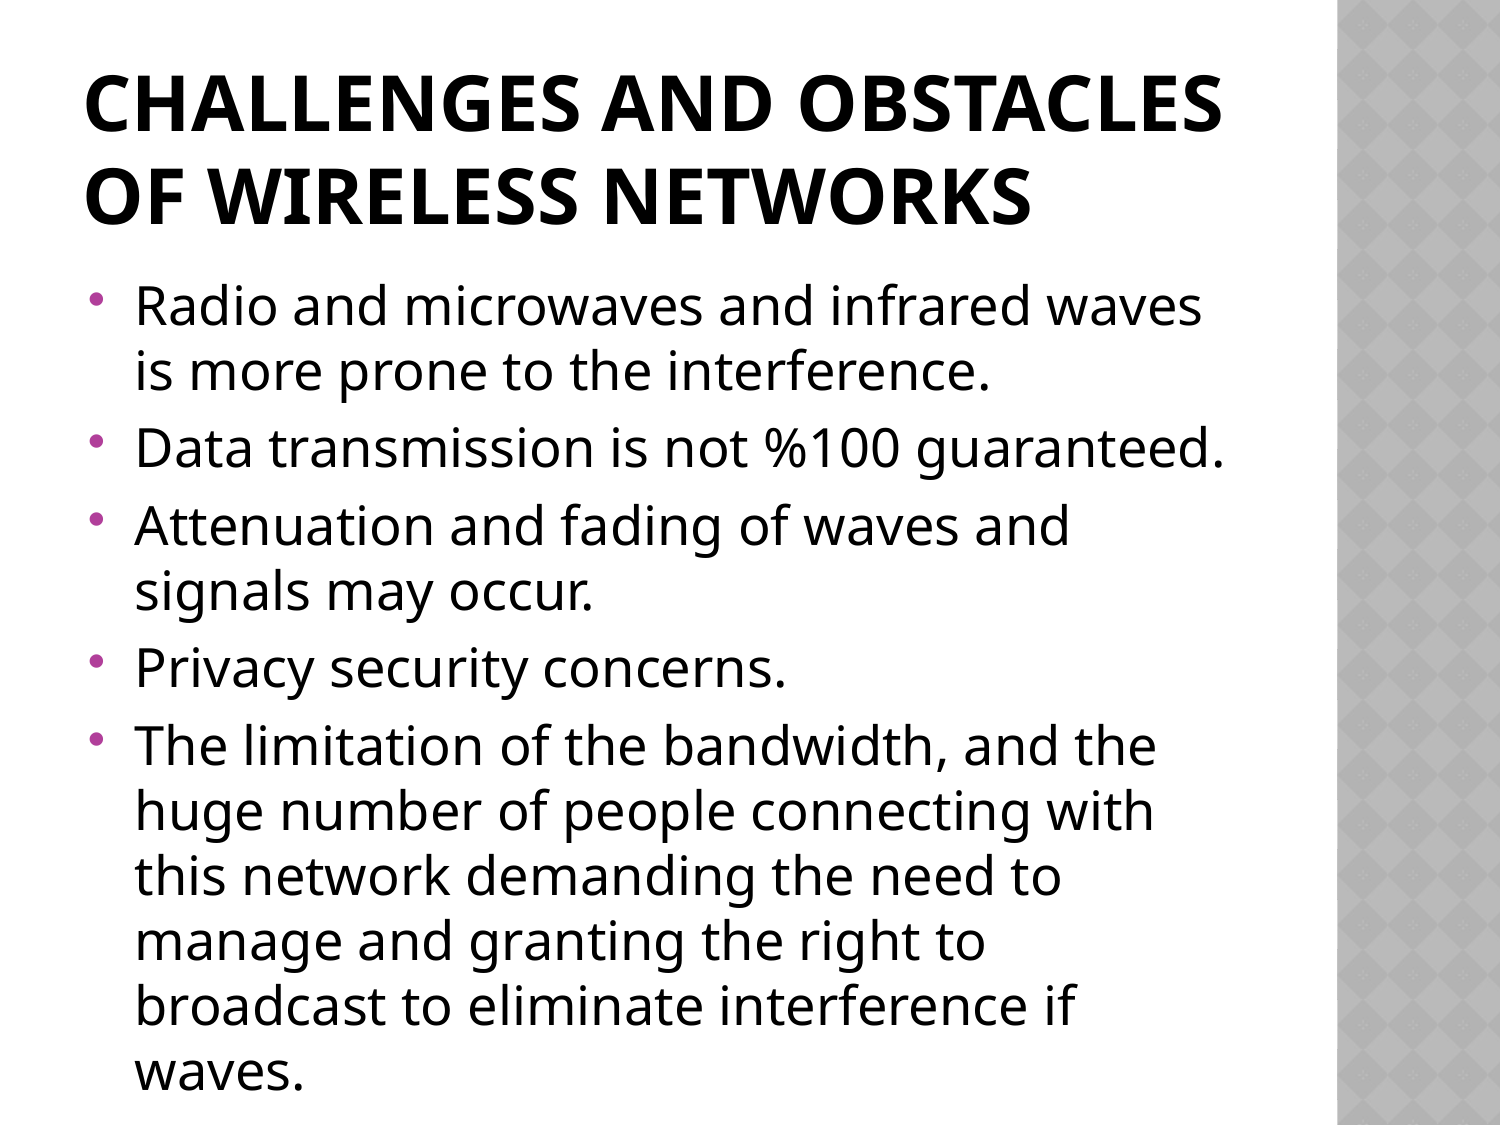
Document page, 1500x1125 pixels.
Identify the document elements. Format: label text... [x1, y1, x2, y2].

list Radio and microwaves and infrared waves is more prone to the interference. Data transmission is not %100 guaranteed. Attenuation and fading of waves and signals may occur. Privacy security concerns. The limitation of the bandwidth, and the huge number of people connecting with this network demanding the need to manage and granting the right to broadcast to eliminate interference if waves. [75, 264, 1263, 1059]
title Challenges and obstacles of wireless networks [75, 52, 1263, 240]
